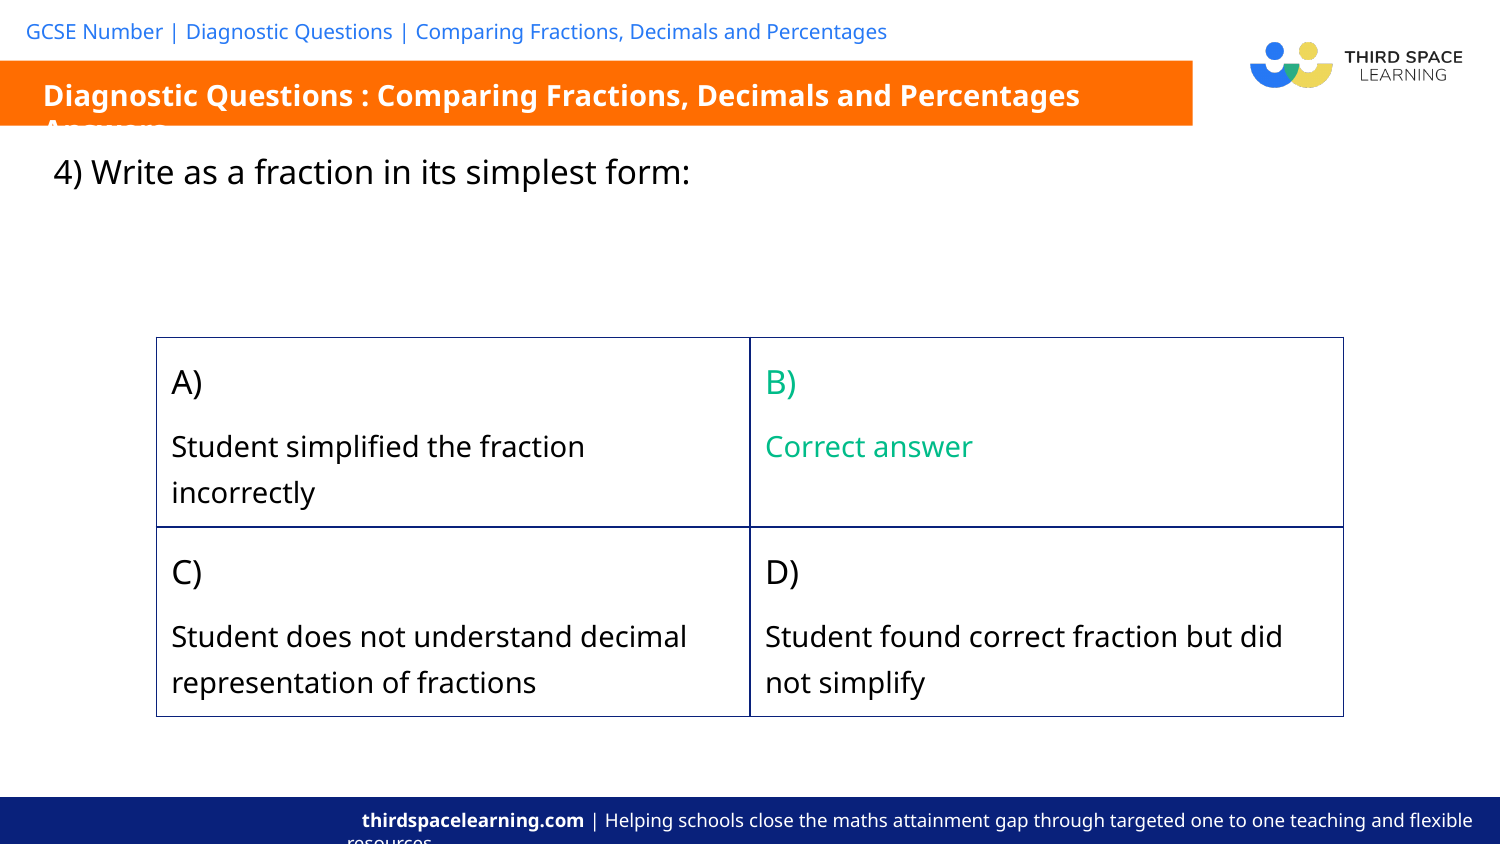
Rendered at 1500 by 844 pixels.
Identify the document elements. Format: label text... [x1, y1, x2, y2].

text_box Diagnostic Questions : Comparing Fractions, Decimals and Percentages Answers [27, 61, 1184, 162]
picture [1250, 33, 1465, 99]
